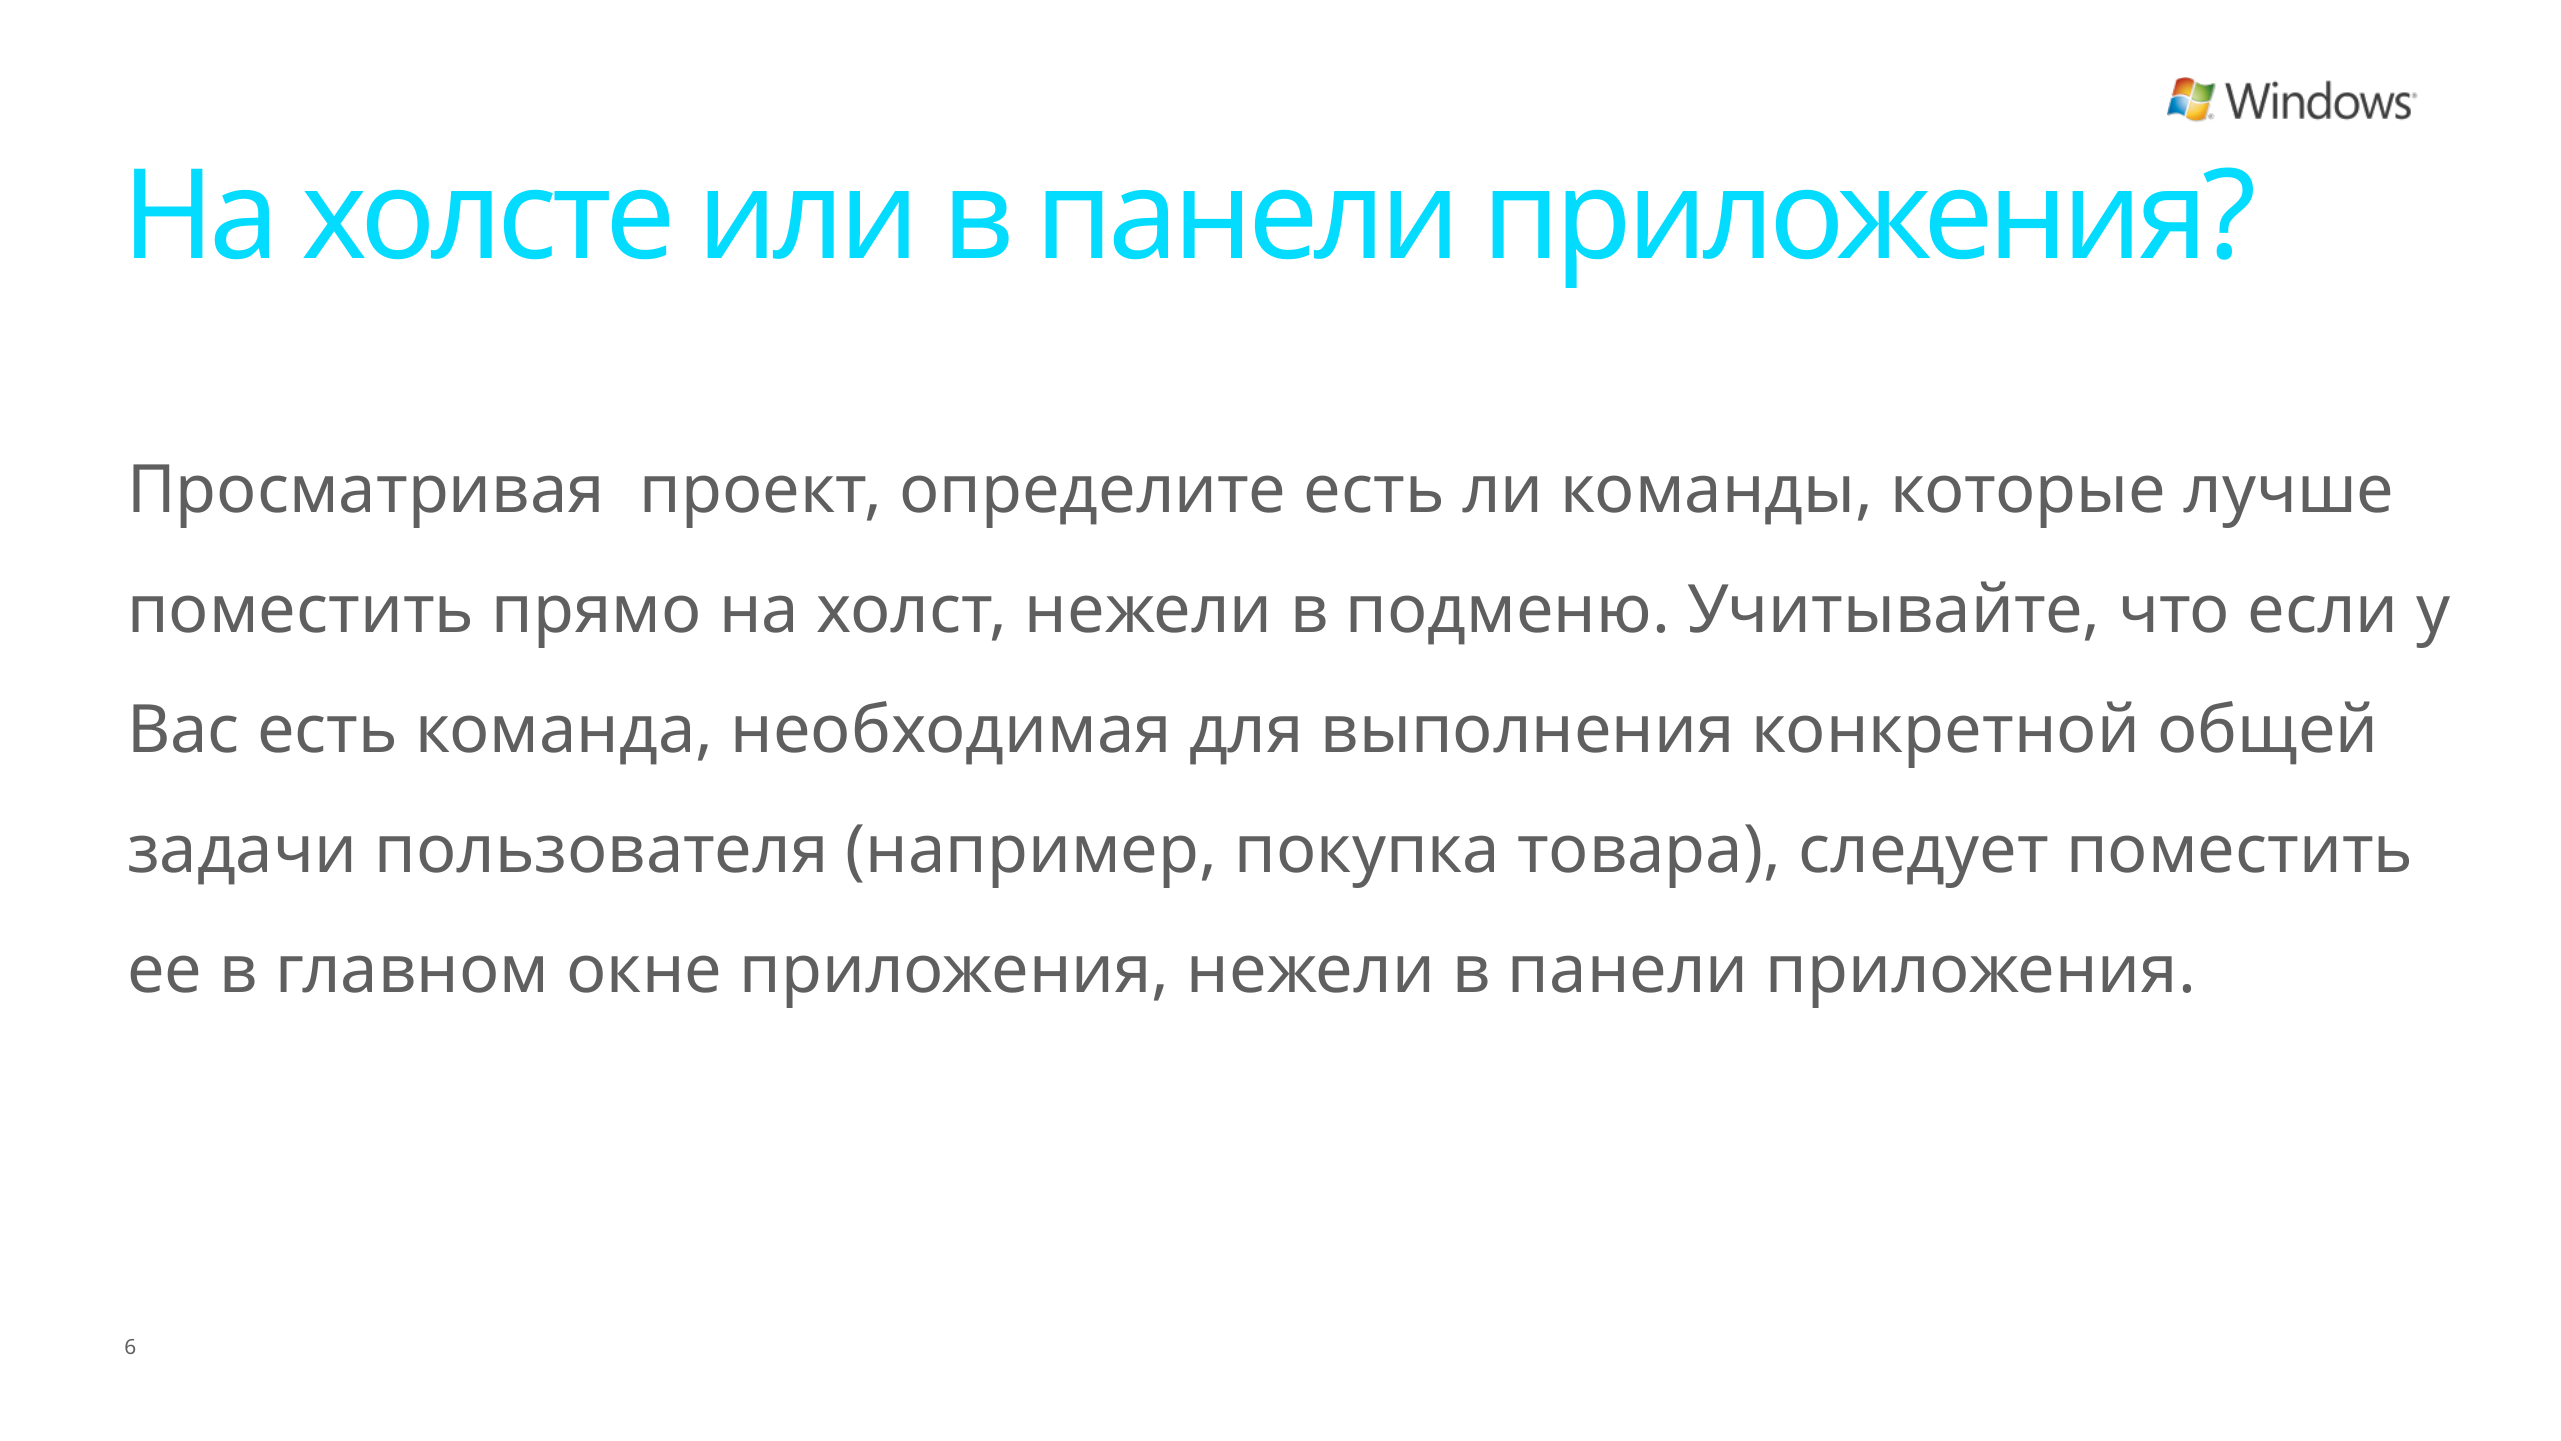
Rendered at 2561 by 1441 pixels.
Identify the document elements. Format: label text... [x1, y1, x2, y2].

list Просматривая проект, определите есть ли команды, которые лучше поместить прямо на холст, нежели в подменю. Учитывайте, что если у Вас есть команда, необходимая для выполнения конкретной общей задачи пользователя (например, покупка товара), следует поместить ее в главном окне приложения, нежели в панели приложения. [127, 405, 2470, 1012]
title На холсте или в панели приложения? [122, 48, 2465, 286]
